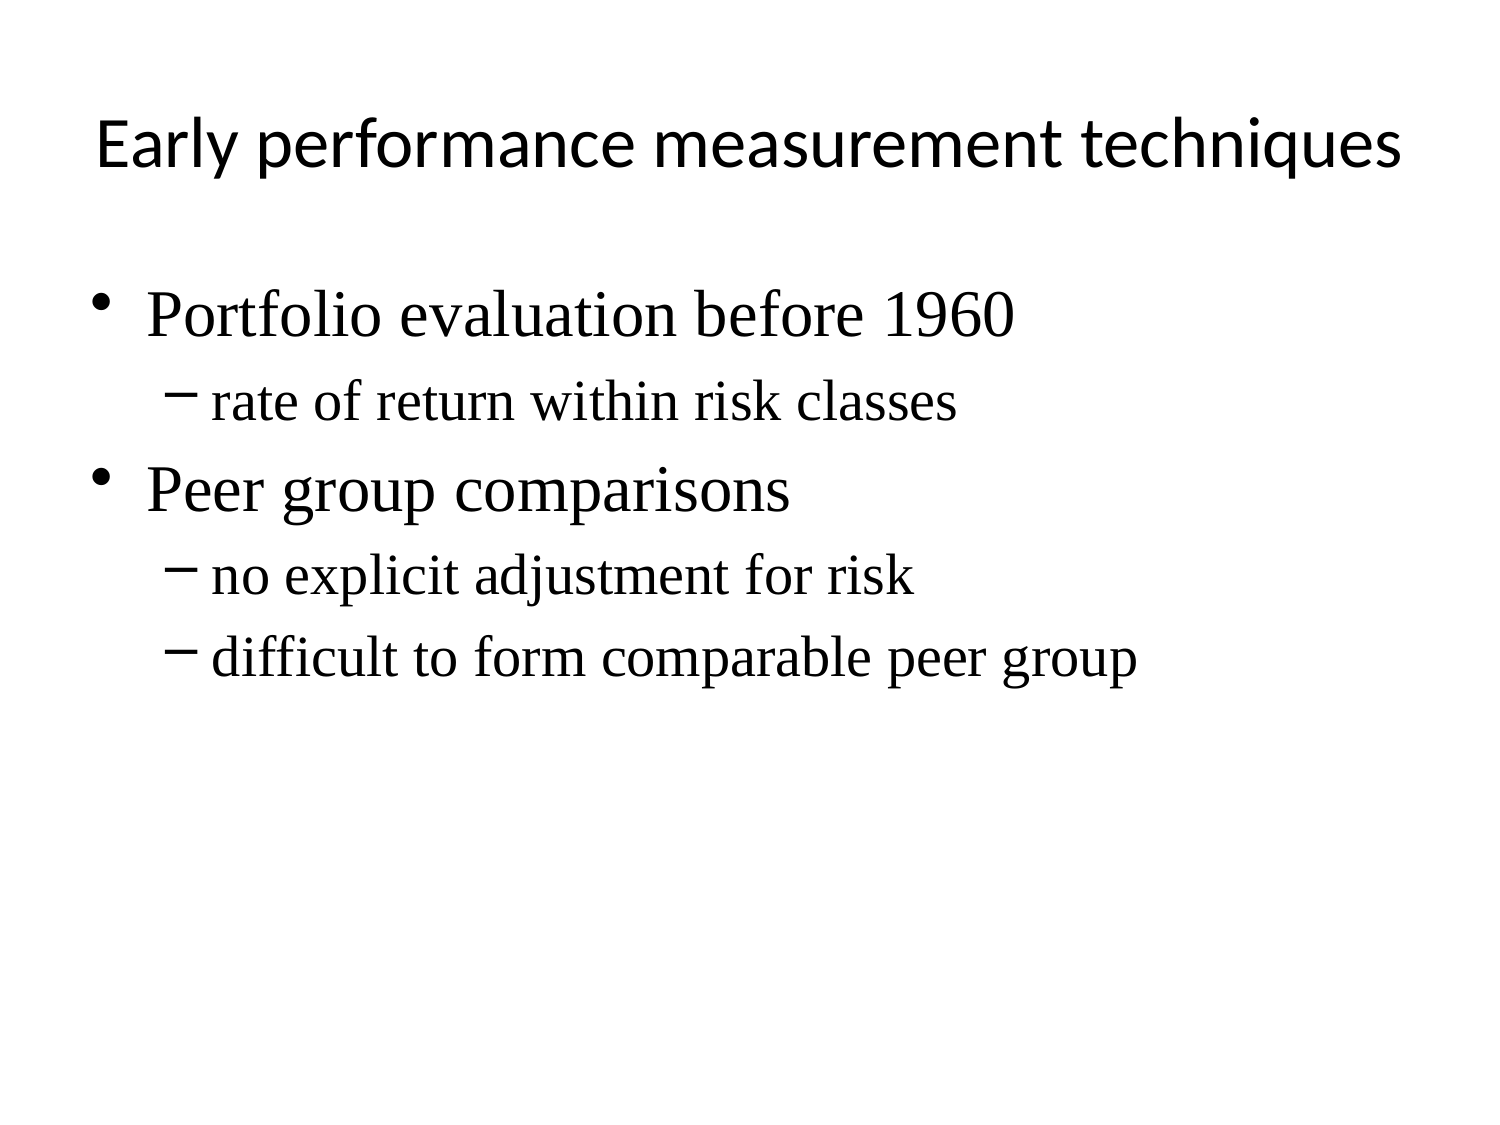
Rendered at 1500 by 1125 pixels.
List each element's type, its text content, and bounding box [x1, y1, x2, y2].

list Portfolio evaluation before 1960 rate of return within risk classes Peer group comparisons no explicit adjustment for risk difficult to form comparable peer group [75, 262, 1425, 1005]
title Early performance measurement techniques [75, 45, 1425, 233]
